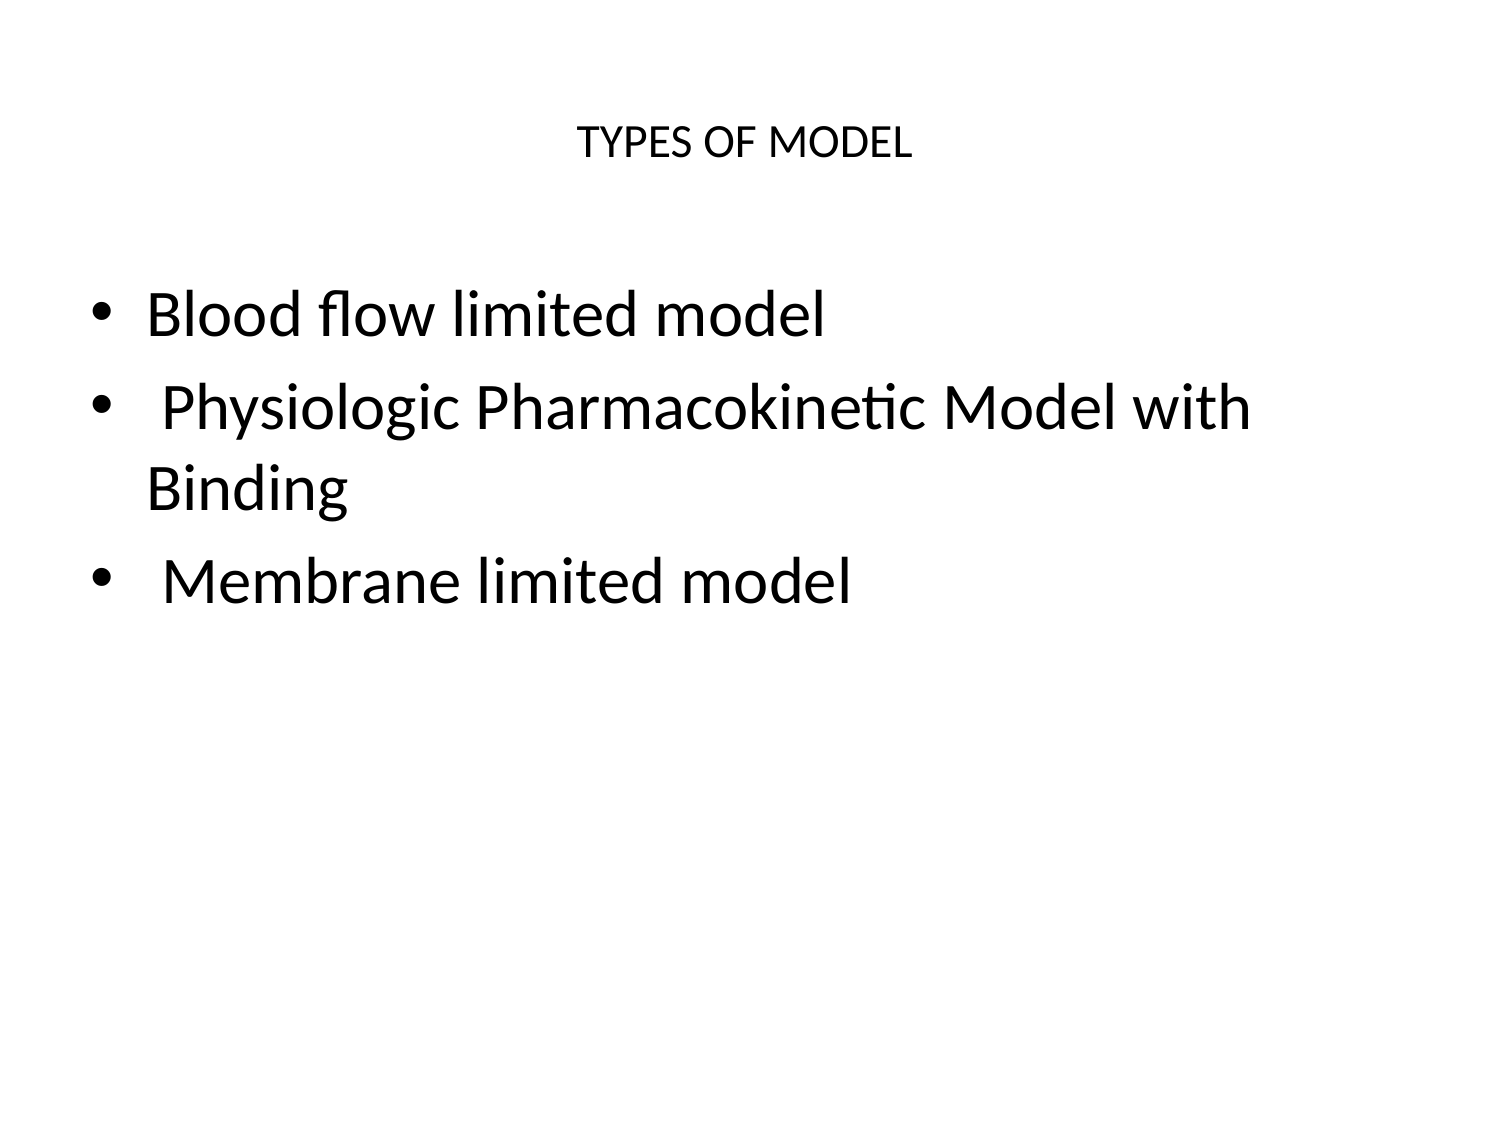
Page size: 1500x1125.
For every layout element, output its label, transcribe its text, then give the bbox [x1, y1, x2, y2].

list Blood flow limited model Physiologic Pharmacokinetic Model with Binding Membrane limited model [75, 262, 1425, 1005]
title TYPES OF MODEL [75, 45, 1425, 233]
